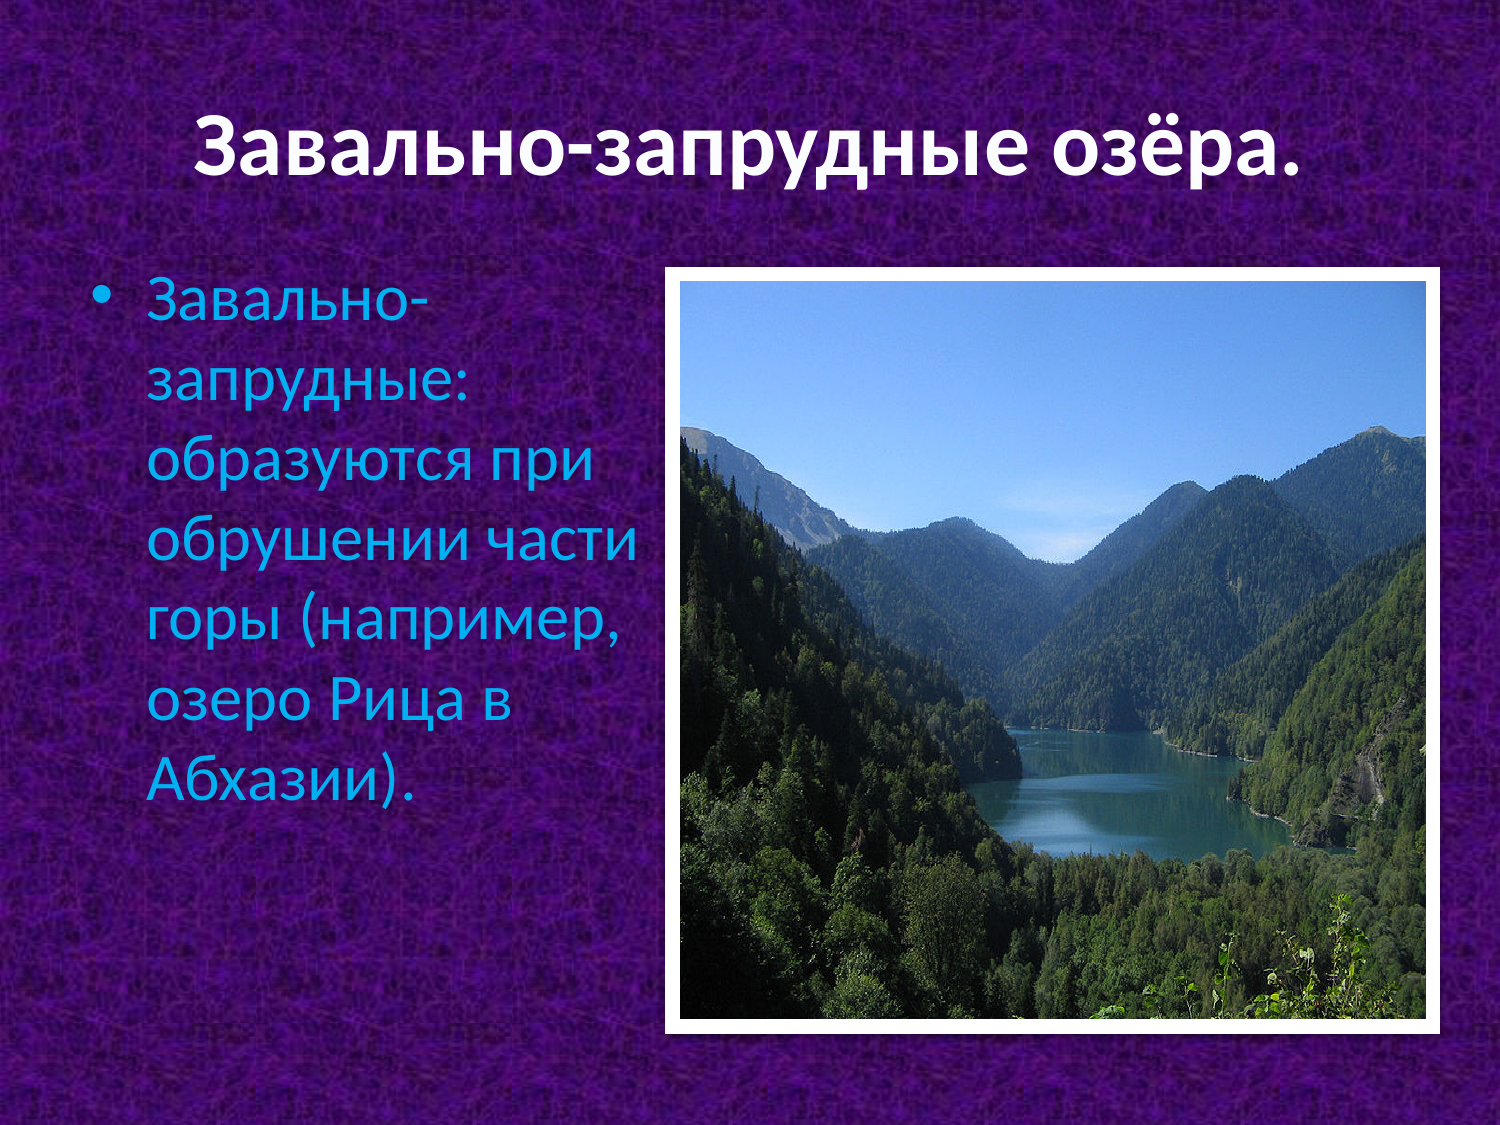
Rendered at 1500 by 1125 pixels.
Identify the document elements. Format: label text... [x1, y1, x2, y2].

title Завально-запрудные озёра. [75, 45, 1425, 233]
picture [0, 0, 1500, 1125]
list Завально-запрудные: образуются при обрушении части горы (например, озеро Рица в Абхазии). [75, 246, 704, 1079]
